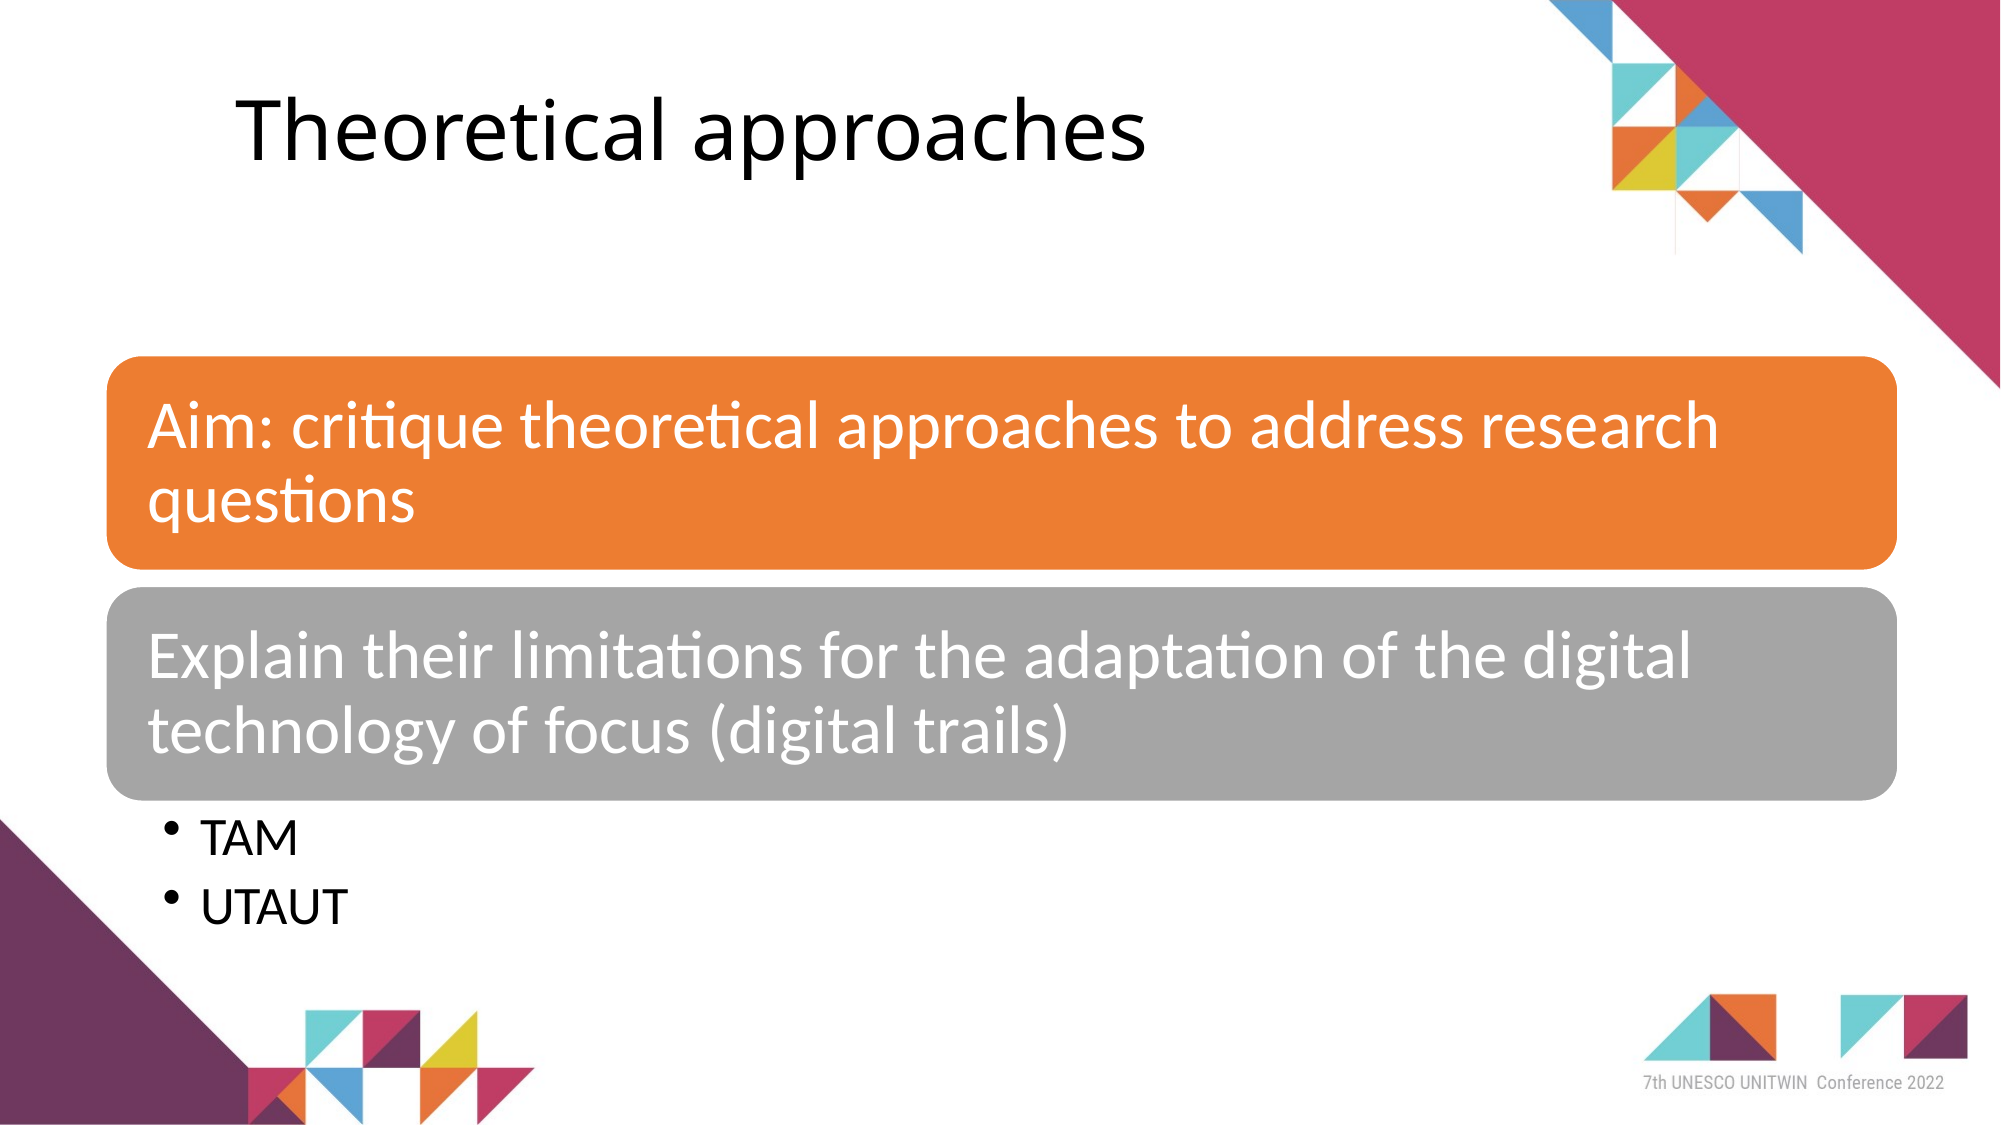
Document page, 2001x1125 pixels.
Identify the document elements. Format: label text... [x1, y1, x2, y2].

title Theoretical approaches [220, 61, 1868, 206]
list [105, 346, 1899, 1035]
picture [0, 0, 2001, 1125]
